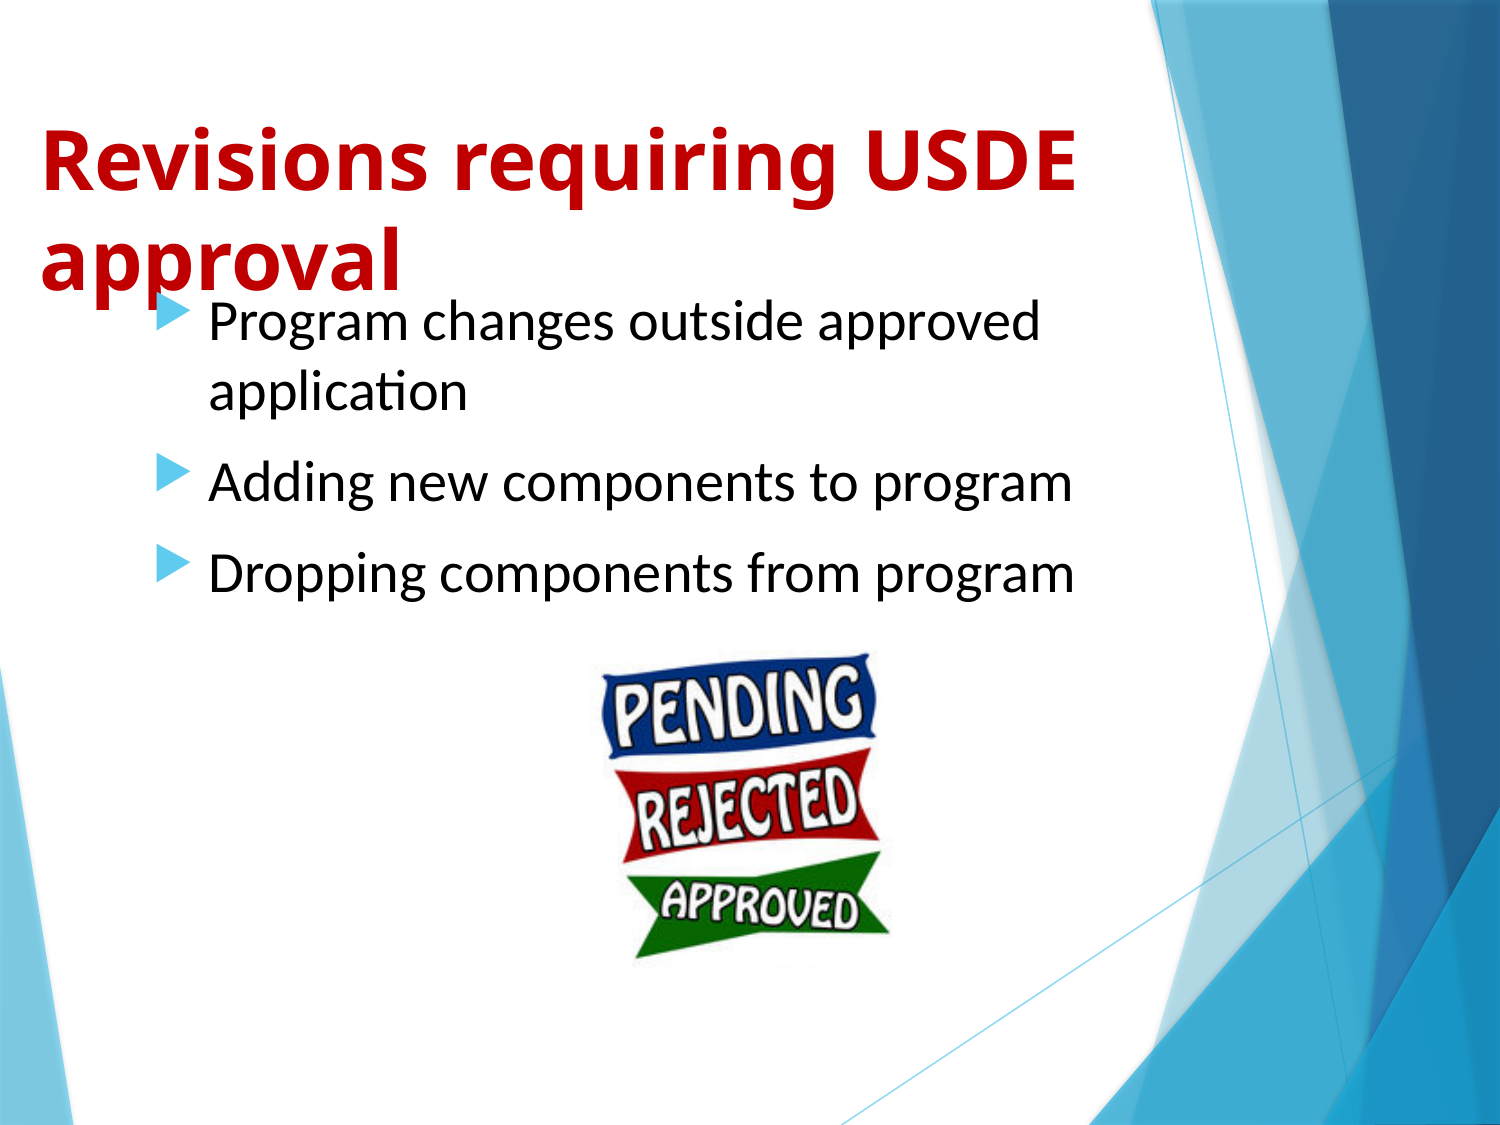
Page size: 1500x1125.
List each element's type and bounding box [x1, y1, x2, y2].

picture [574, 649, 901, 969]
title [24, 99, 1413, 205]
list [137, 275, 1113, 838]
